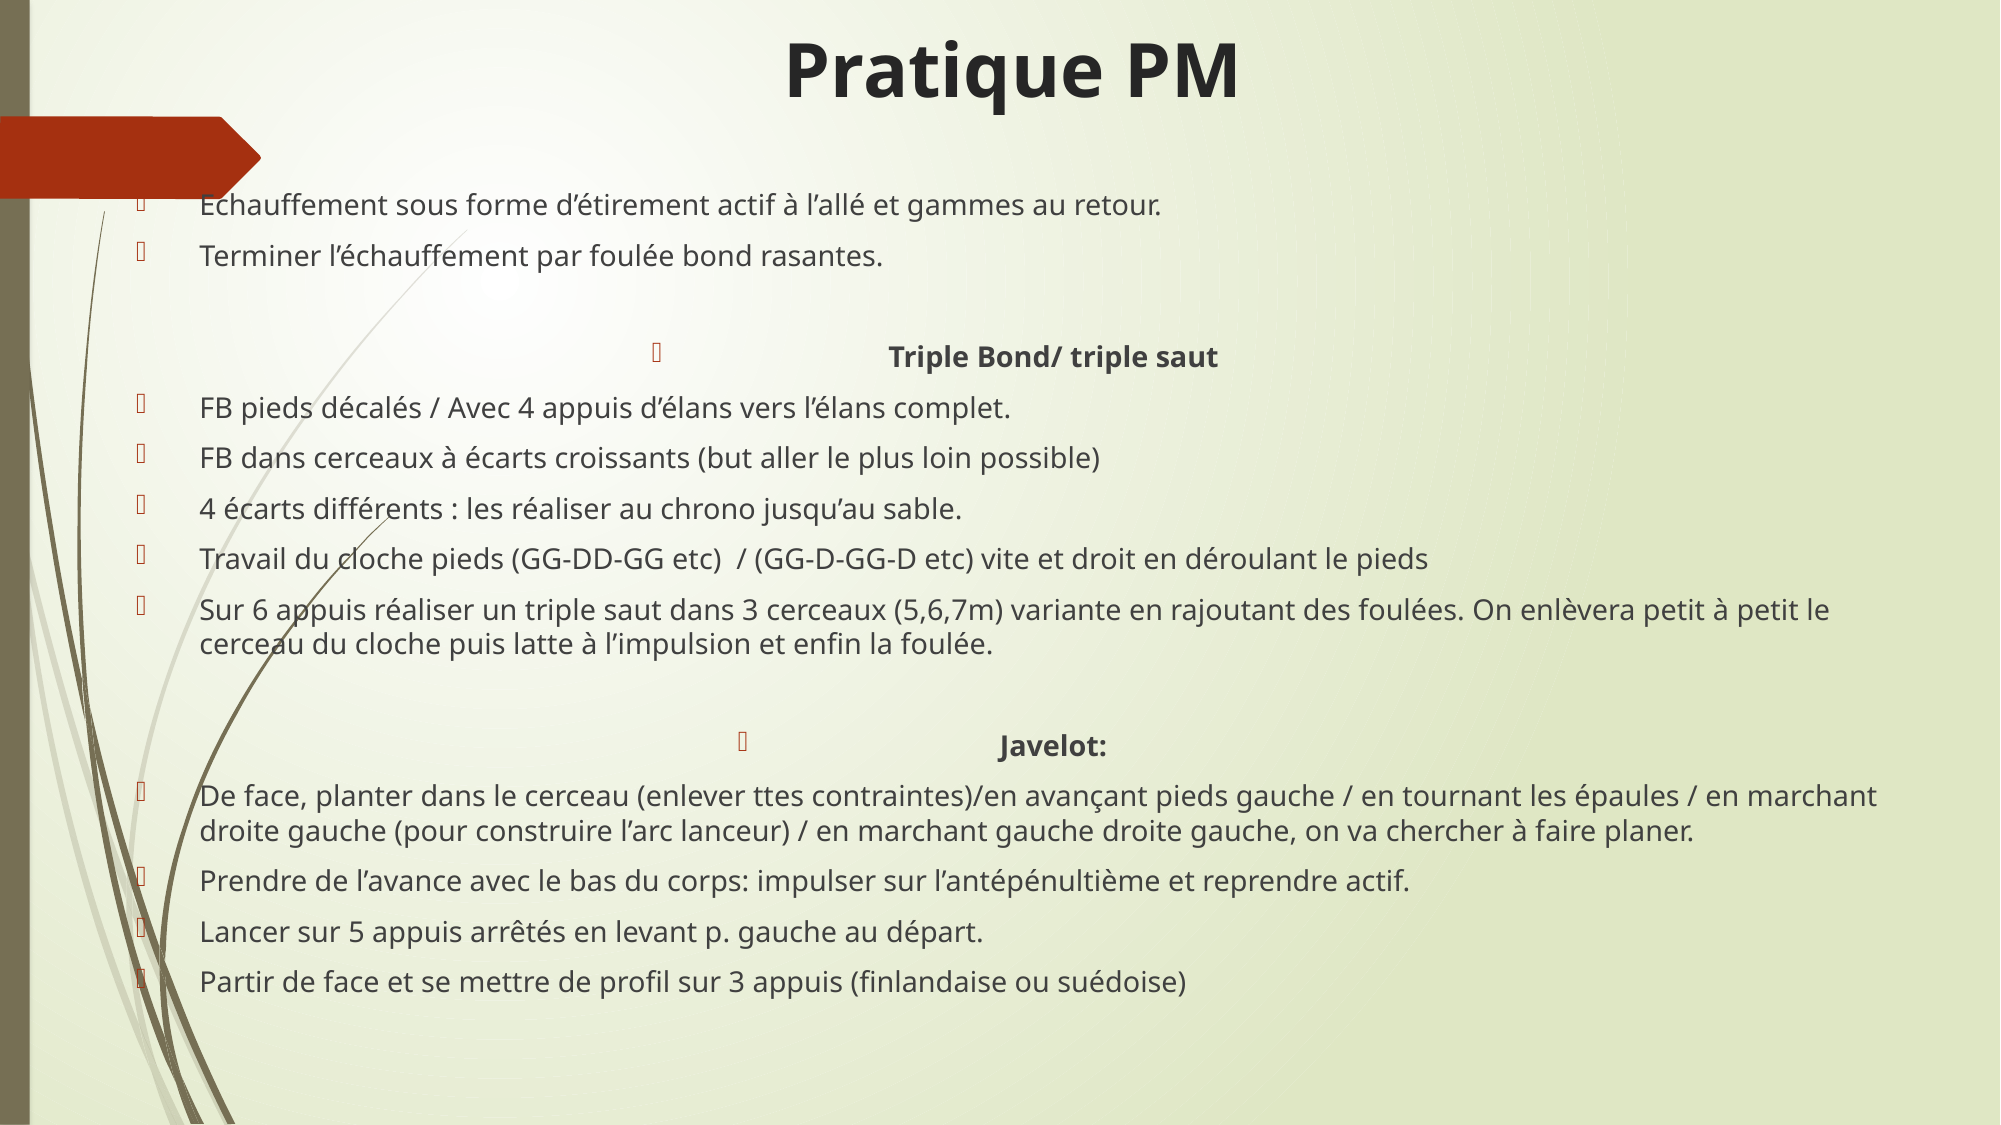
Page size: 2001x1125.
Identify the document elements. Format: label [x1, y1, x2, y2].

title [191, 22, 1835, 164]
list [136, 187, 1908, 1103]
